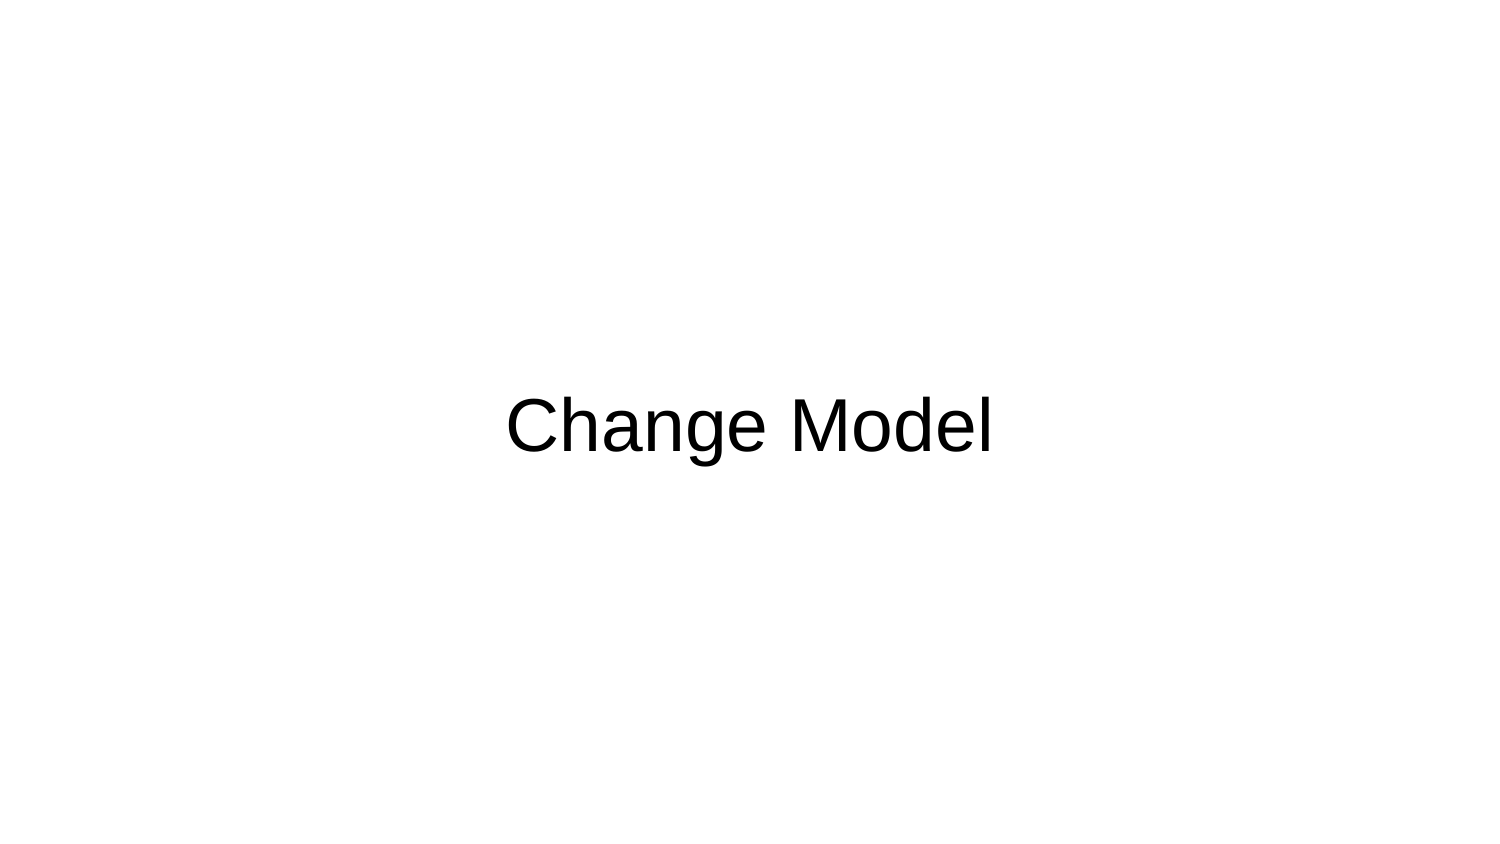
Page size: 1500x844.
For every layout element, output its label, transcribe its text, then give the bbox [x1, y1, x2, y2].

title Change Model [51, 352, 1449, 491]
